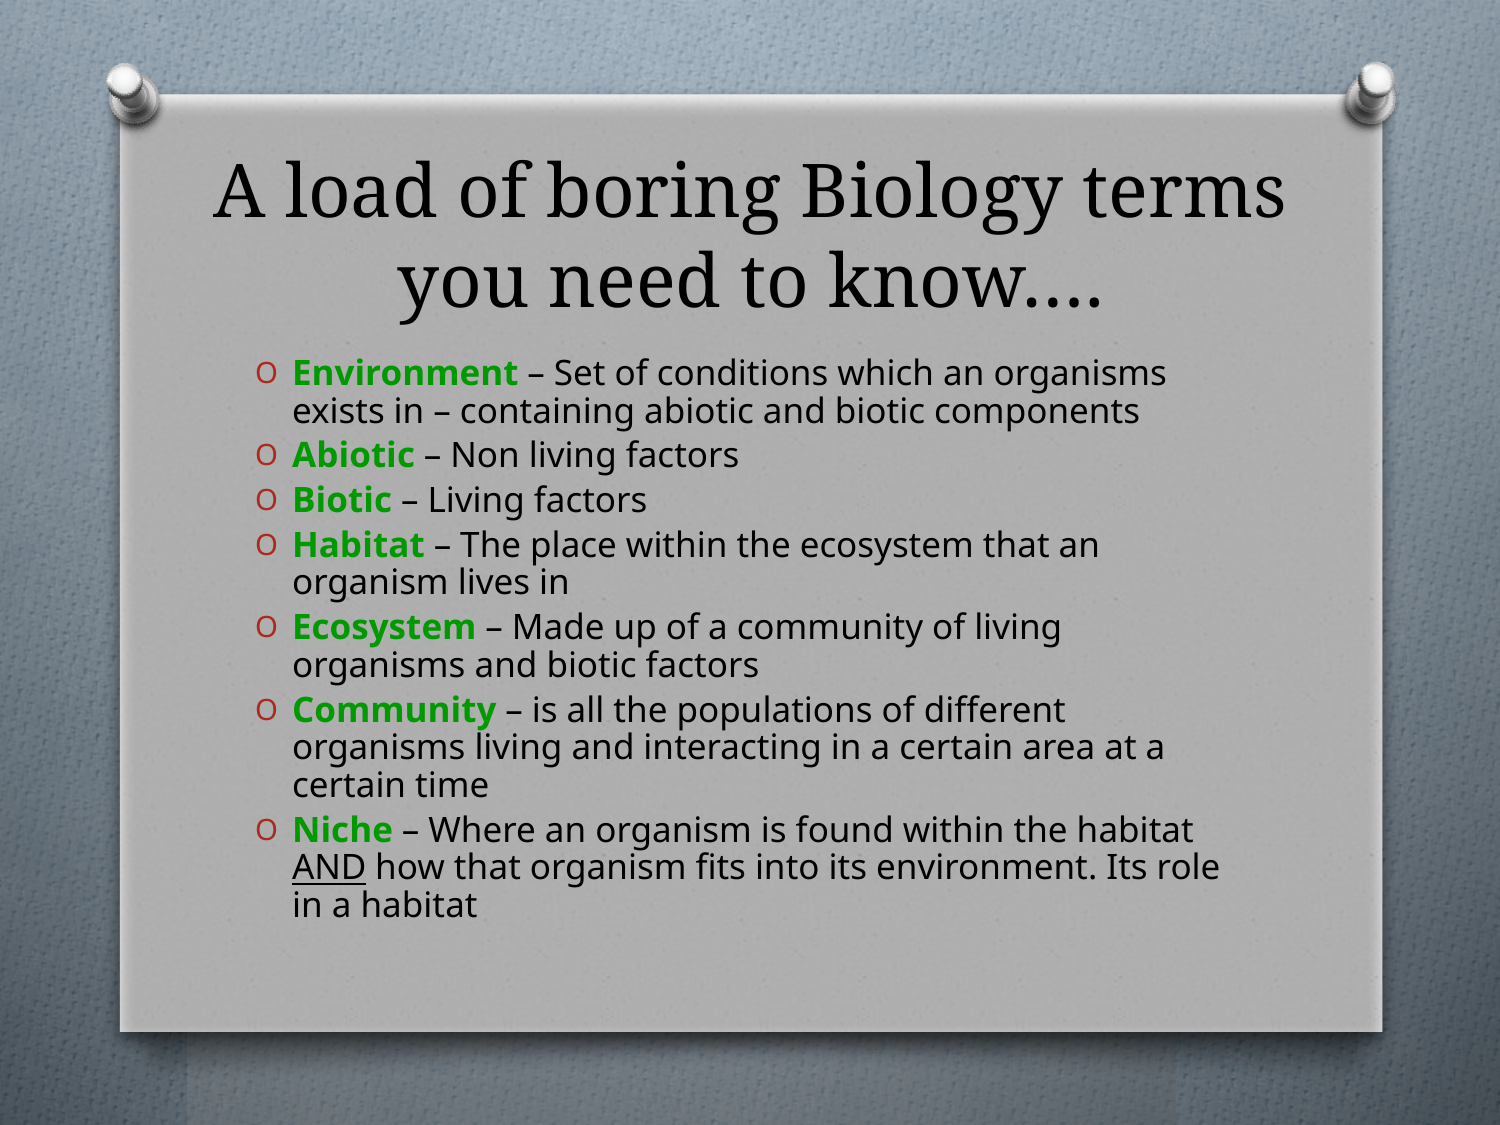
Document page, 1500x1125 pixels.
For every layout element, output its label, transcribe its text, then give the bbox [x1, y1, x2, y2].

picture [1317, 35, 1439, 156]
list Environment – Set of conditions which an organisms exists in – containing abiotic and biotic components Abiotic – Non living factors Biotic – Living factors Habitat – The place within the ecosystem that an organism lives in Ecosystem – Made up of a community of living organisms and biotic factors Community – is all the populations of different organisms living and interacting in a certain area at a certain time Niche – Where an organism is found within the habitat AND how that organism fits into its environment. Its role in a habitat [240, 347, 1257, 939]
picture [75, 29, 198, 153]
title A load of boring Biology terms you need to know…. [179, 134, 1323, 332]
